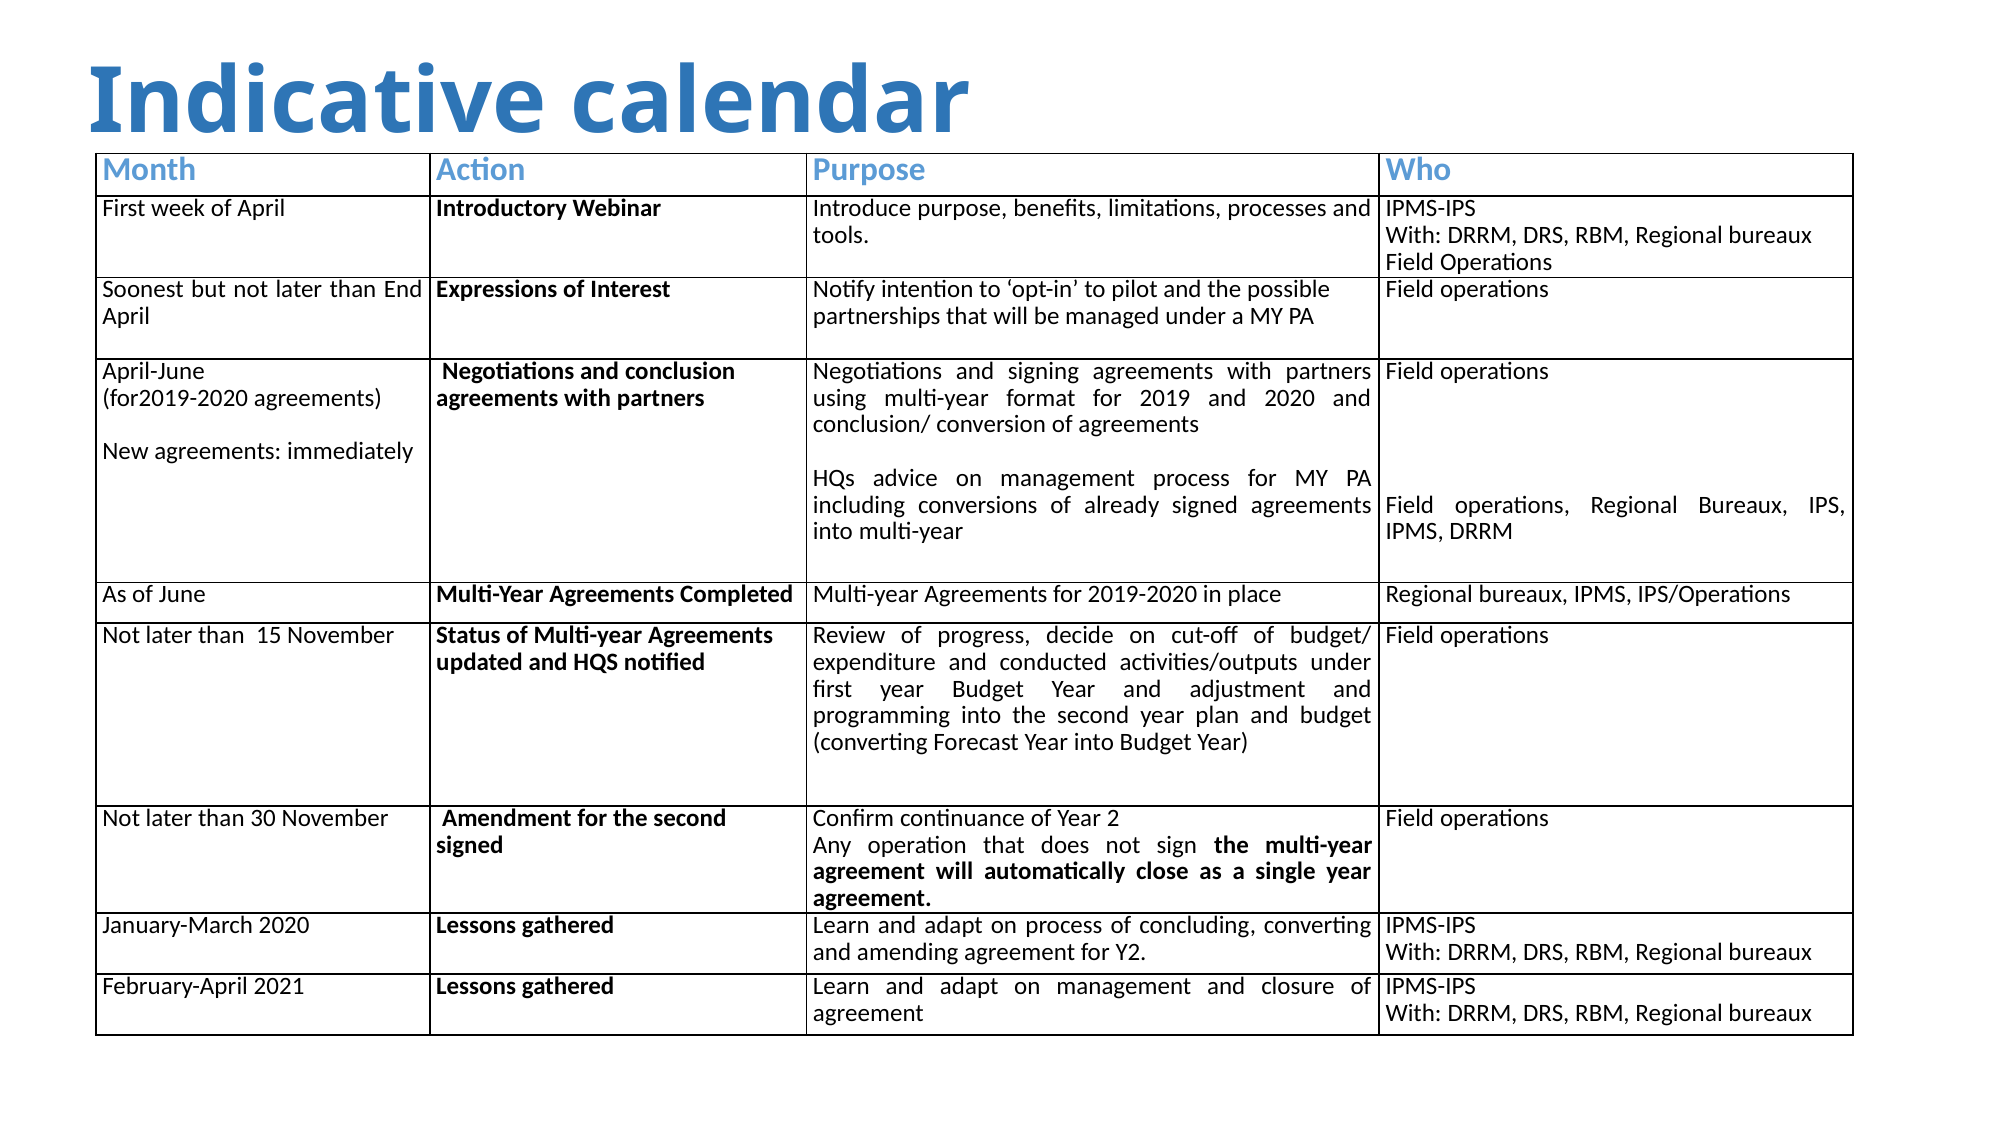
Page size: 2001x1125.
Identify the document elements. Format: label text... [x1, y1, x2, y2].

table_cell Not later than 15 November [97, 624, 429, 805]
table_cell February-April 2021 [97, 975, 429, 1034]
table_cell Negotiations and signing agreements with partners using multi-year format for 2019 and 2020 and conclusion/ conversion of agreements HQs advice on management process for MY PA including conversions of already signed agreements into multi-year [807, 360, 1378, 582]
table_cell IPMS-IPS With: DRRM, DRS, RBM, Regional bureaux Field Operations [1380, 197, 1852, 277]
table_cell Field operations [1380, 807, 1852, 912]
table_cell As of June [97, 583, 429, 622]
table_cell Expressions of Interest [431, 278, 806, 358]
table_cell Not later than 30 November [97, 807, 429, 912]
table_cell Amendment for the second signed [431, 807, 806, 912]
table_cell Status of Multi-year Agreements updated and HQS notified [431, 624, 806, 805]
table_cell Regional bureaux, IPMS, IPS/Operations [1380, 583, 1852, 622]
table_cell Introductory Webinar [431, 197, 806, 277]
table_header Purpose [807, 154, 1378, 195]
title Indicative calendar [73, 37, 1799, 167]
table_cell Multi-year Agreements for 2019-2020 in place [807, 583, 1378, 622]
table_cell Negotiations and conclusion agreements with partners [431, 360, 806, 582]
table_cell IPMS-IPS With: DRRM, DRS, RBM, Regional bureaux [1380, 914, 1852, 973]
table_cell Field operations [1380, 624, 1852, 805]
table_cell January-March 2020 [97, 914, 429, 973]
table_cell Field operations [1380, 278, 1852, 358]
table_cell April-June (for2019-2020 agreements) New agreements: immediately [97, 360, 429, 582]
table_cell Notify intention to ‘opt-in’ to pilot and the possible partnerships that will be managed under a MY PA [807, 278, 1378, 358]
table_header Month [97, 154, 429, 195]
table_cell Soonest but not later than End April [97, 278, 429, 358]
table_cell Learn and adapt on process of concluding, converting and amending agreement for Y2. [807, 914, 1378, 973]
table_cell Review of progress, decide on cut-off of budget/ expenditure and conducted activities/outputs under first year Budget Year and adjustment and programming into the second year plan and budget (converting Forecast Year into Budget Year) [807, 624, 1378, 805]
table_cell Multi-Year Agreements Completed [431, 583, 806, 622]
table_header Who [1380, 154, 1852, 195]
table_header Action [431, 154, 806, 195]
table_cell IPMS-IPS With: DRRM, DRS, RBM, Regional bureaux [1380, 975, 1852, 1034]
table_cell Introduce purpose, benefits, limitations, processes and tools. [807, 197, 1378, 277]
table_cell Learn and adapt on management and closure of agreement [807, 975, 1378, 1034]
table_cell First week of April [97, 197, 429, 277]
table_cell Confirm continuance of Year 2 Any operation that does not sign the multi-year agreement will automatically close as a single year agreement. [807, 807, 1378, 912]
table_cell Lessons gathered [431, 914, 806, 973]
table_cell Field operations Field operations, Regional Bureaux, IPS, IPMS, DRRM [1380, 360, 1852, 582]
table_cell Lessons gathered [431, 975, 806, 1034]
